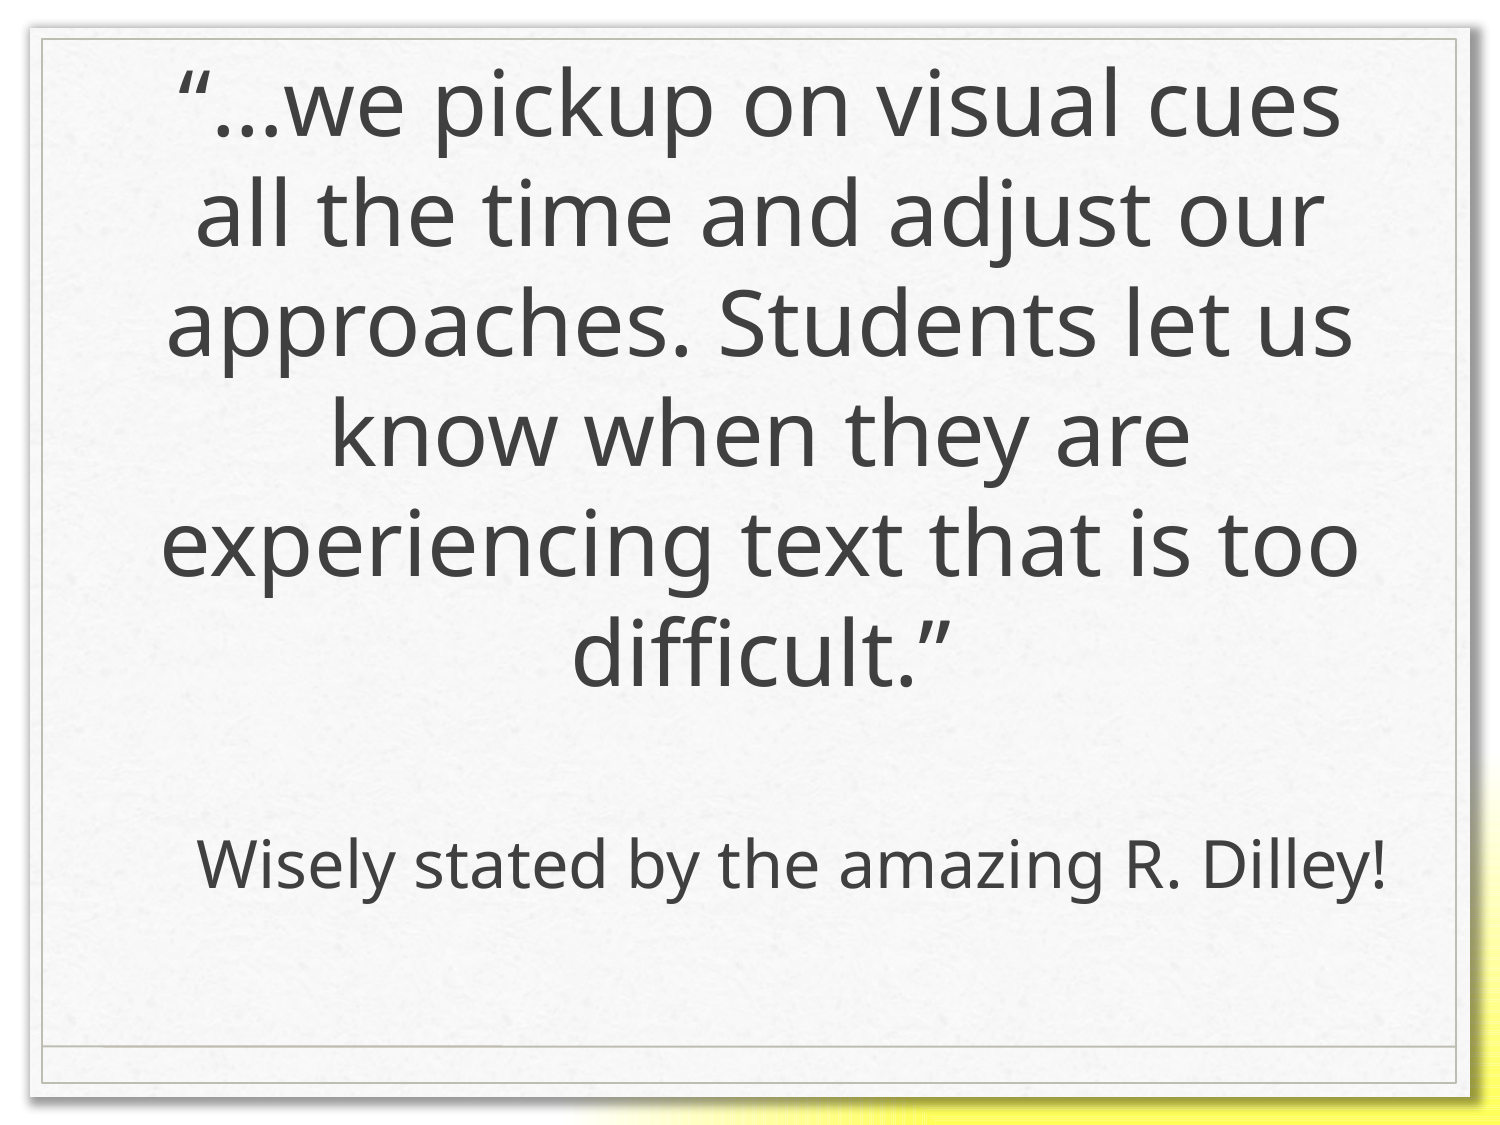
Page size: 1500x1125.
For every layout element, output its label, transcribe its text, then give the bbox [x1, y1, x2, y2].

title “…we pickup on visual cues all the time and adjust our approaches. Students let us know when they are experiencing text that is too difficult.” [117, 437, 1405, 713]
list Wisely stated by the amazing R. Dilley! [62, 814, 1405, 1061]
picture [30, 28, 1470, 1097]
